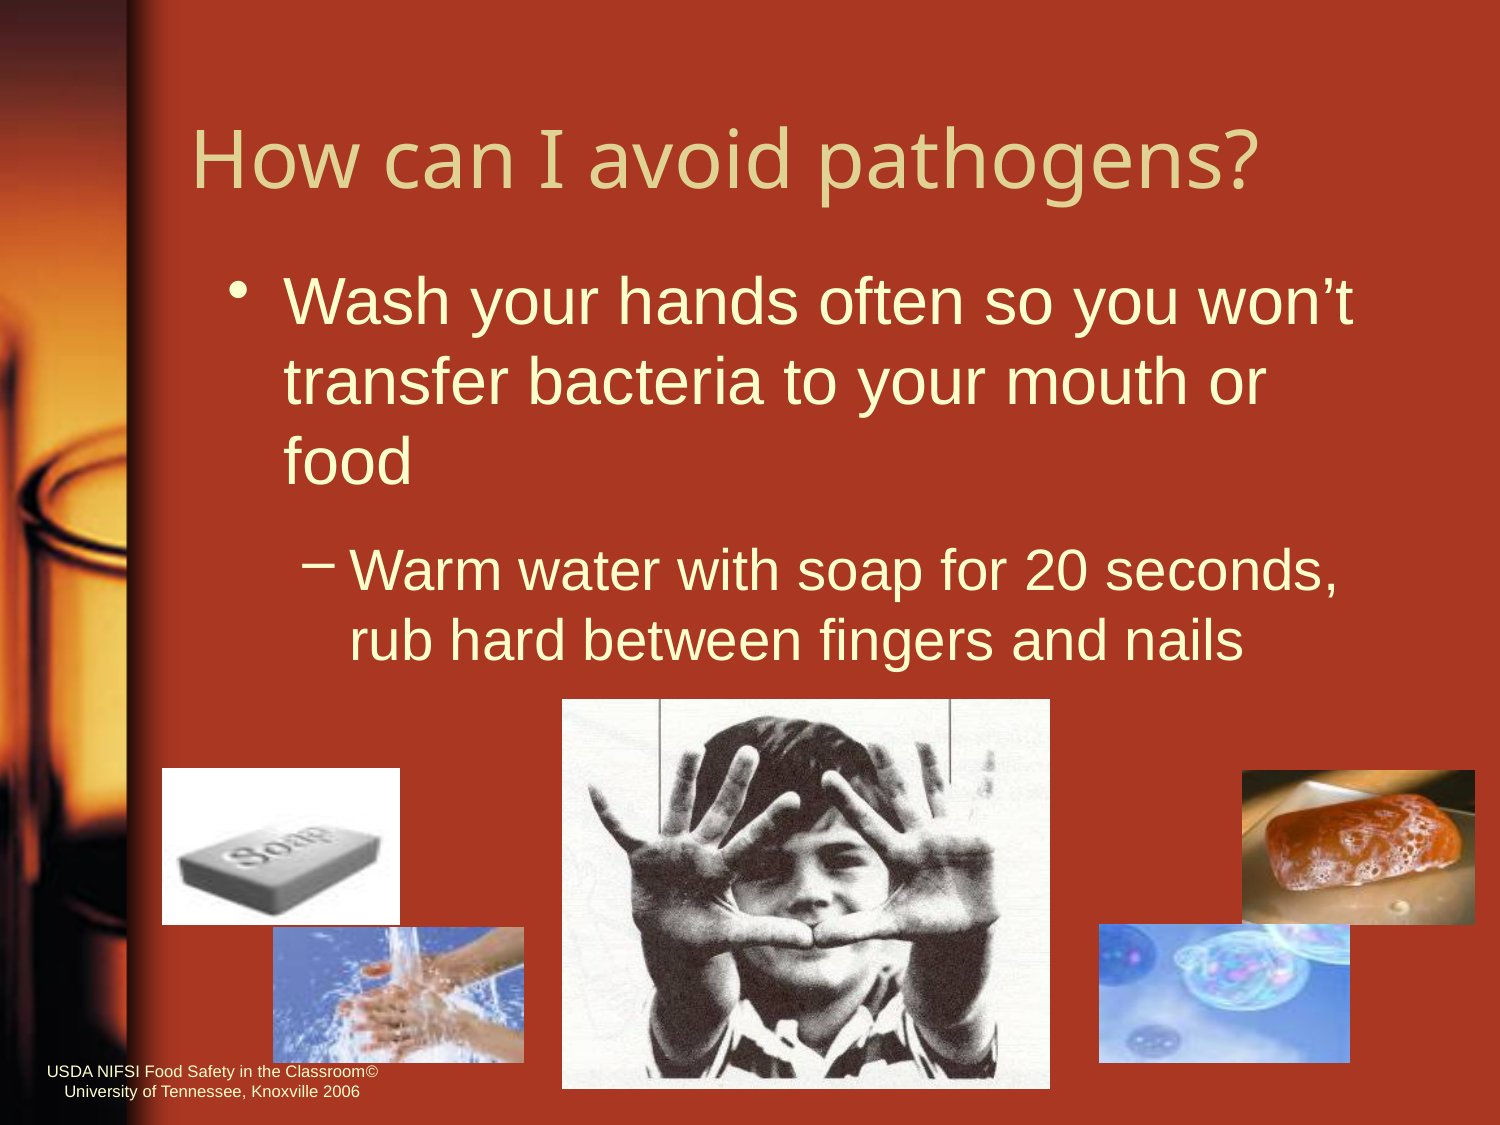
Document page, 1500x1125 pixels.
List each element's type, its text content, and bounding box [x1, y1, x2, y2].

title How can I avoid pathogens? [174, 74, 1463, 238]
picture [0, 0, 1500, 1125]
list Wash your hands often so you won’t transfer bacteria to your mouth or food Warm water with soap for 20 seconds, rub hard between fingers and nails [212, 249, 1388, 976]
text_box USDA NIFSI Food Safety in the Classroom© University of Tennessee, Knoxville 2006 [0, 1037, 500, 1125]
